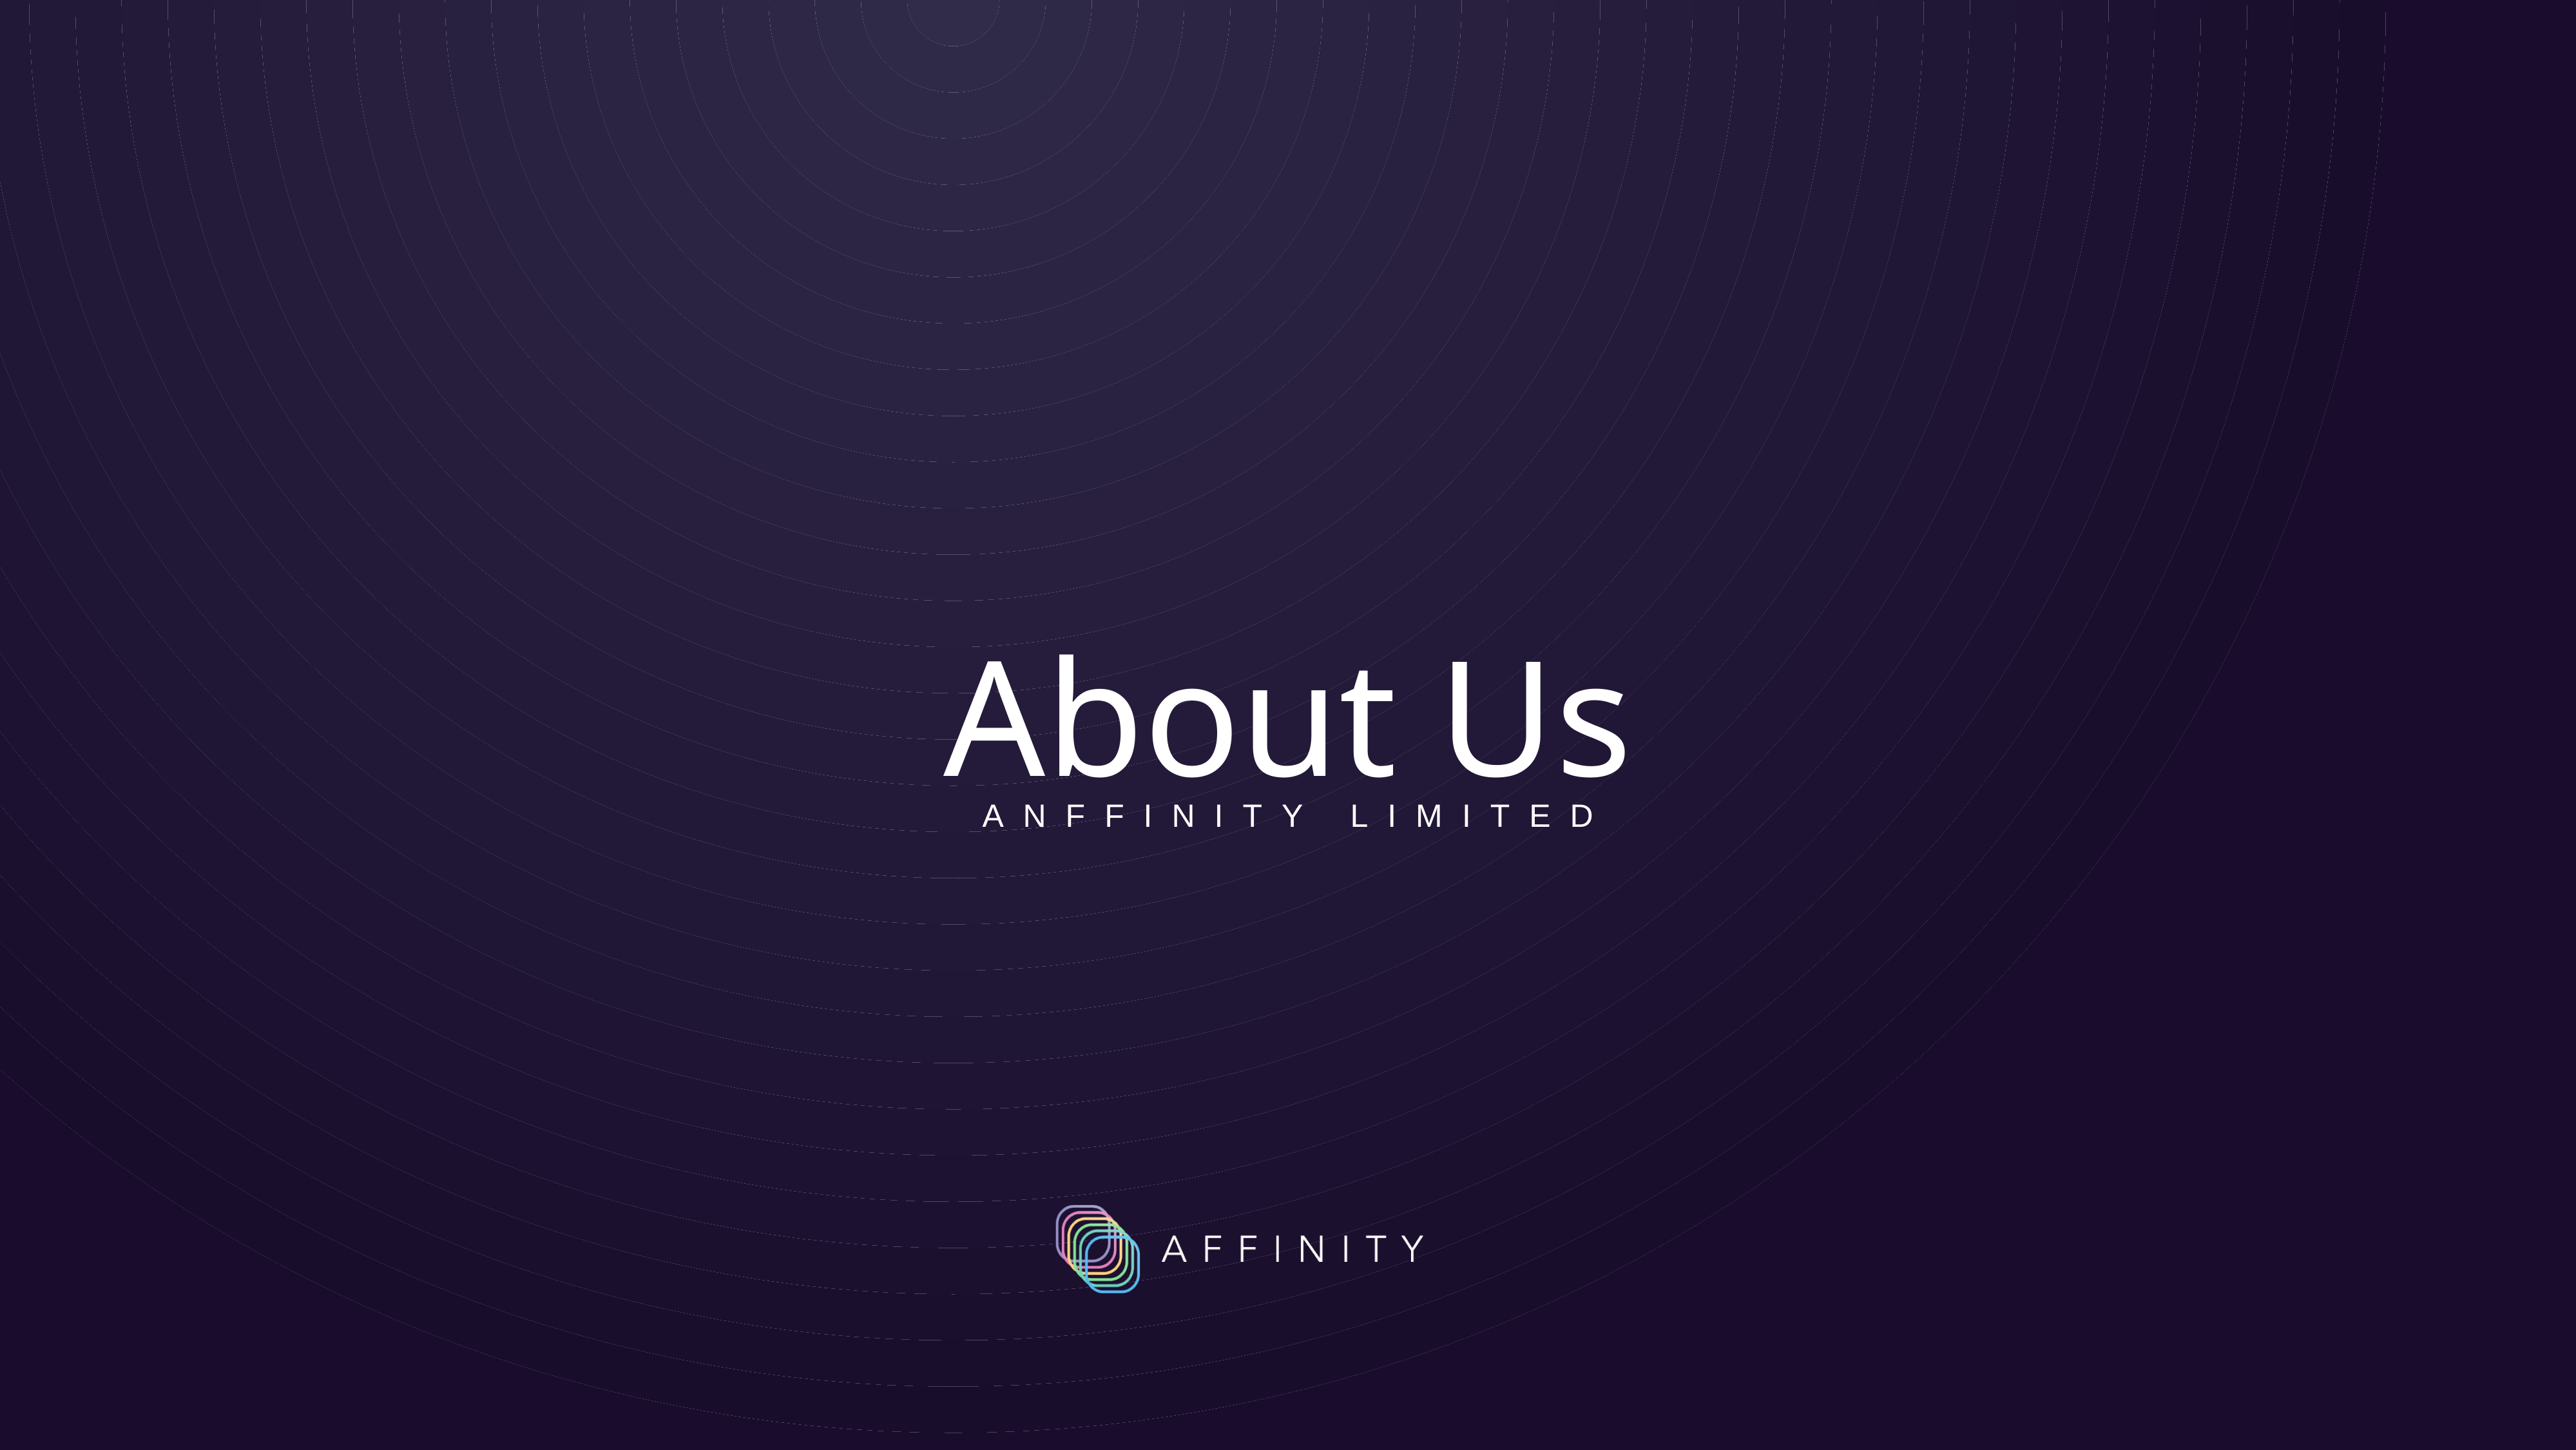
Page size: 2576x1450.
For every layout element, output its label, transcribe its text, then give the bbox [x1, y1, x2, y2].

picture [1053, 1202, 1426, 1297]
text_box About Us [719, 611, 1856, 813]
text_box ANFFINITY LIMITED [836, 789, 1740, 838]
